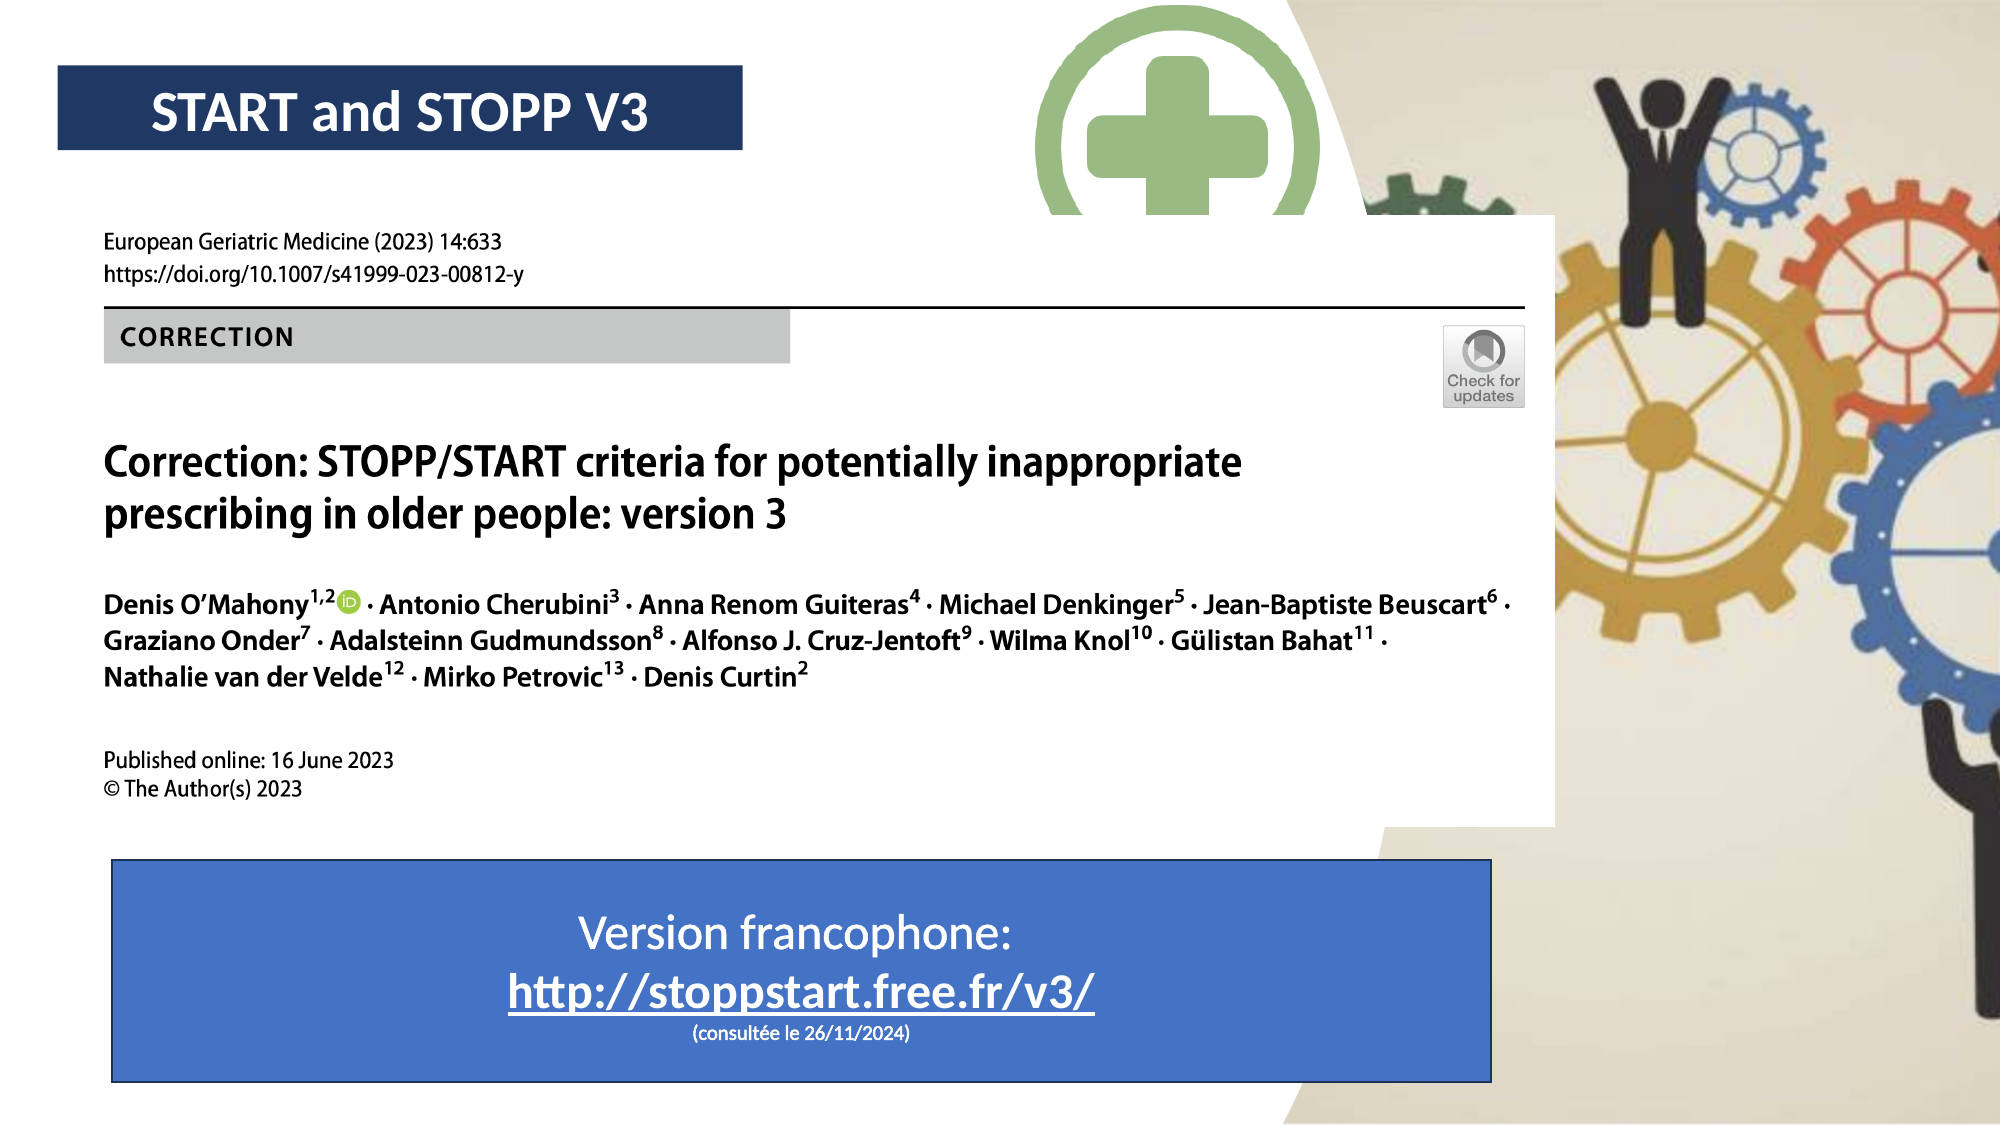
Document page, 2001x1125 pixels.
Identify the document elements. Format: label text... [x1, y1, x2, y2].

picture [78, 0, 2000, 1125]
text_box START and STOPP V3 [57, 65, 743, 151]
text_box Version francophone: http://stoppstart.free.fr/v3/ (consultée le 26/11/2024) [111, 859, 1282, 1083]
